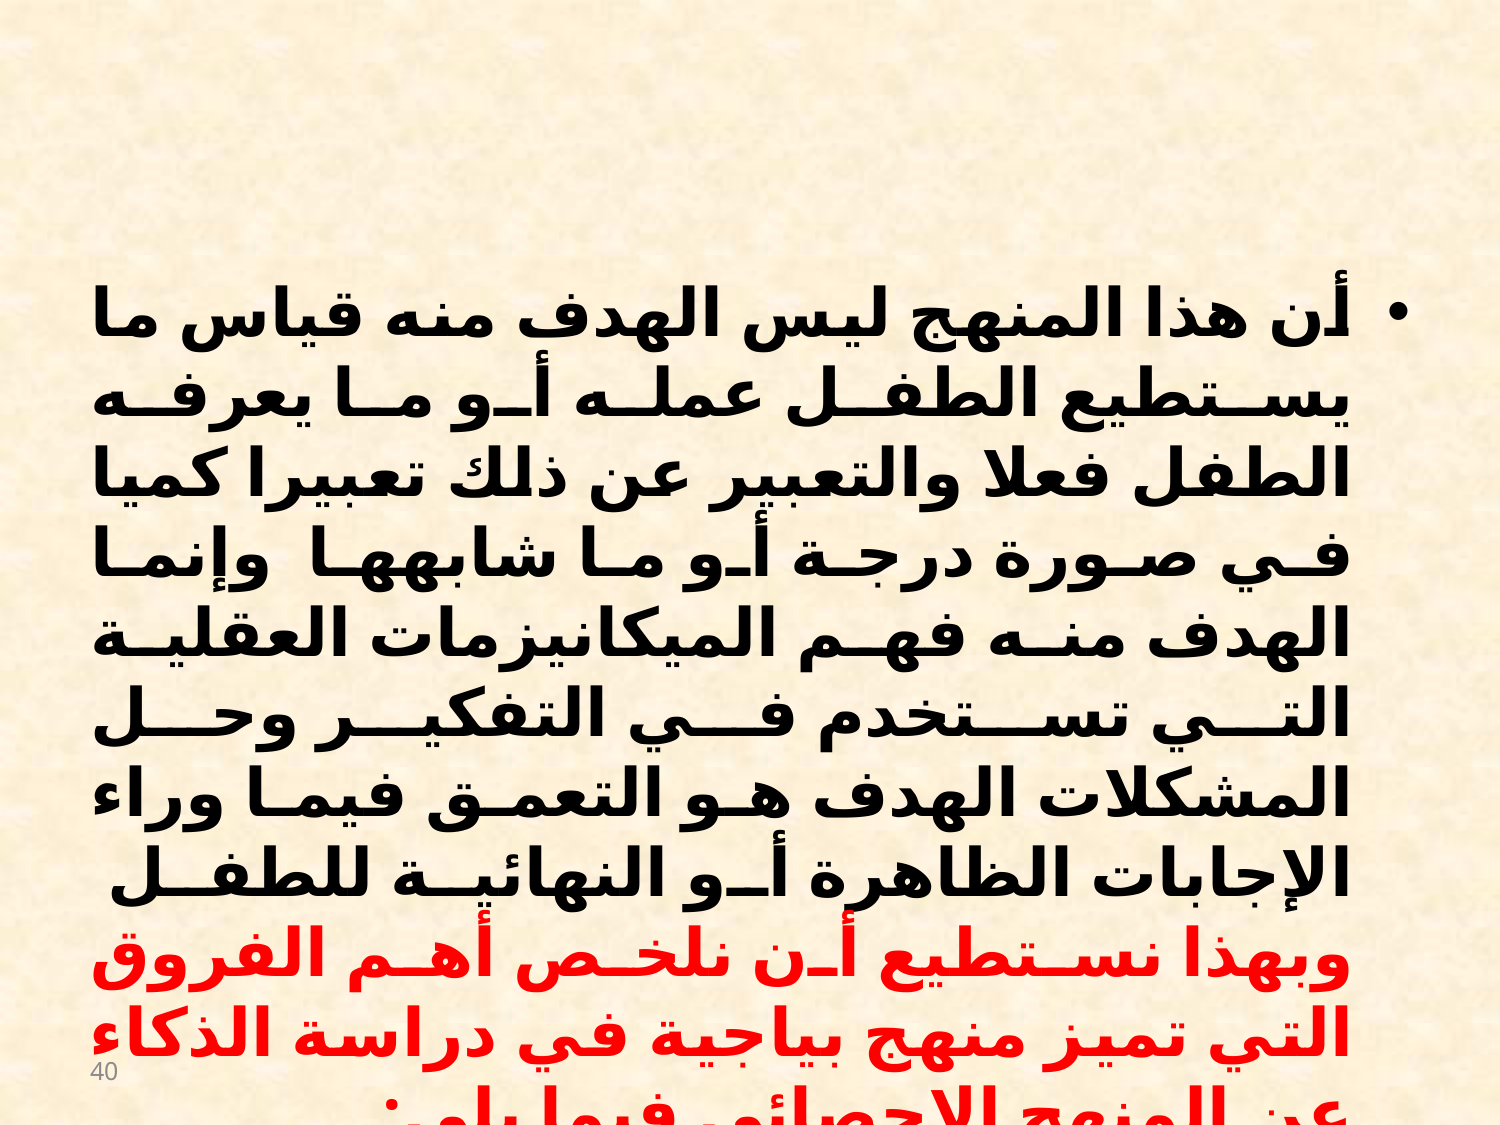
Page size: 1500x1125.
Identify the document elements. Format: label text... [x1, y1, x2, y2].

picture [0, 0, 1500, 1125]
slide_number 40 [75, 1042, 425, 1103]
list أن هذا المنهج ليس الهدف منه قياس ما يستطيع الطفل عمله أو ما يعرفه الطفل فعلا والتعبير عن ذلك تعبيرا كميا في صورة درجة أو ما شابهها وإنما الهدف منه فهم الميكانيزمات العقلية التي تستخدم في التفكير وحل المشكلات الهدف هو التعمق فيما وراء الإجابات الظاهرة أو النهائية للطفل وبهذا نستطيع أن نلخص أهم الفروق التي تميز منهج بياجية في دراسة الذكاء عن المنهج الإحصائي فيما يلي: [75, 262, 1425, 1005]
